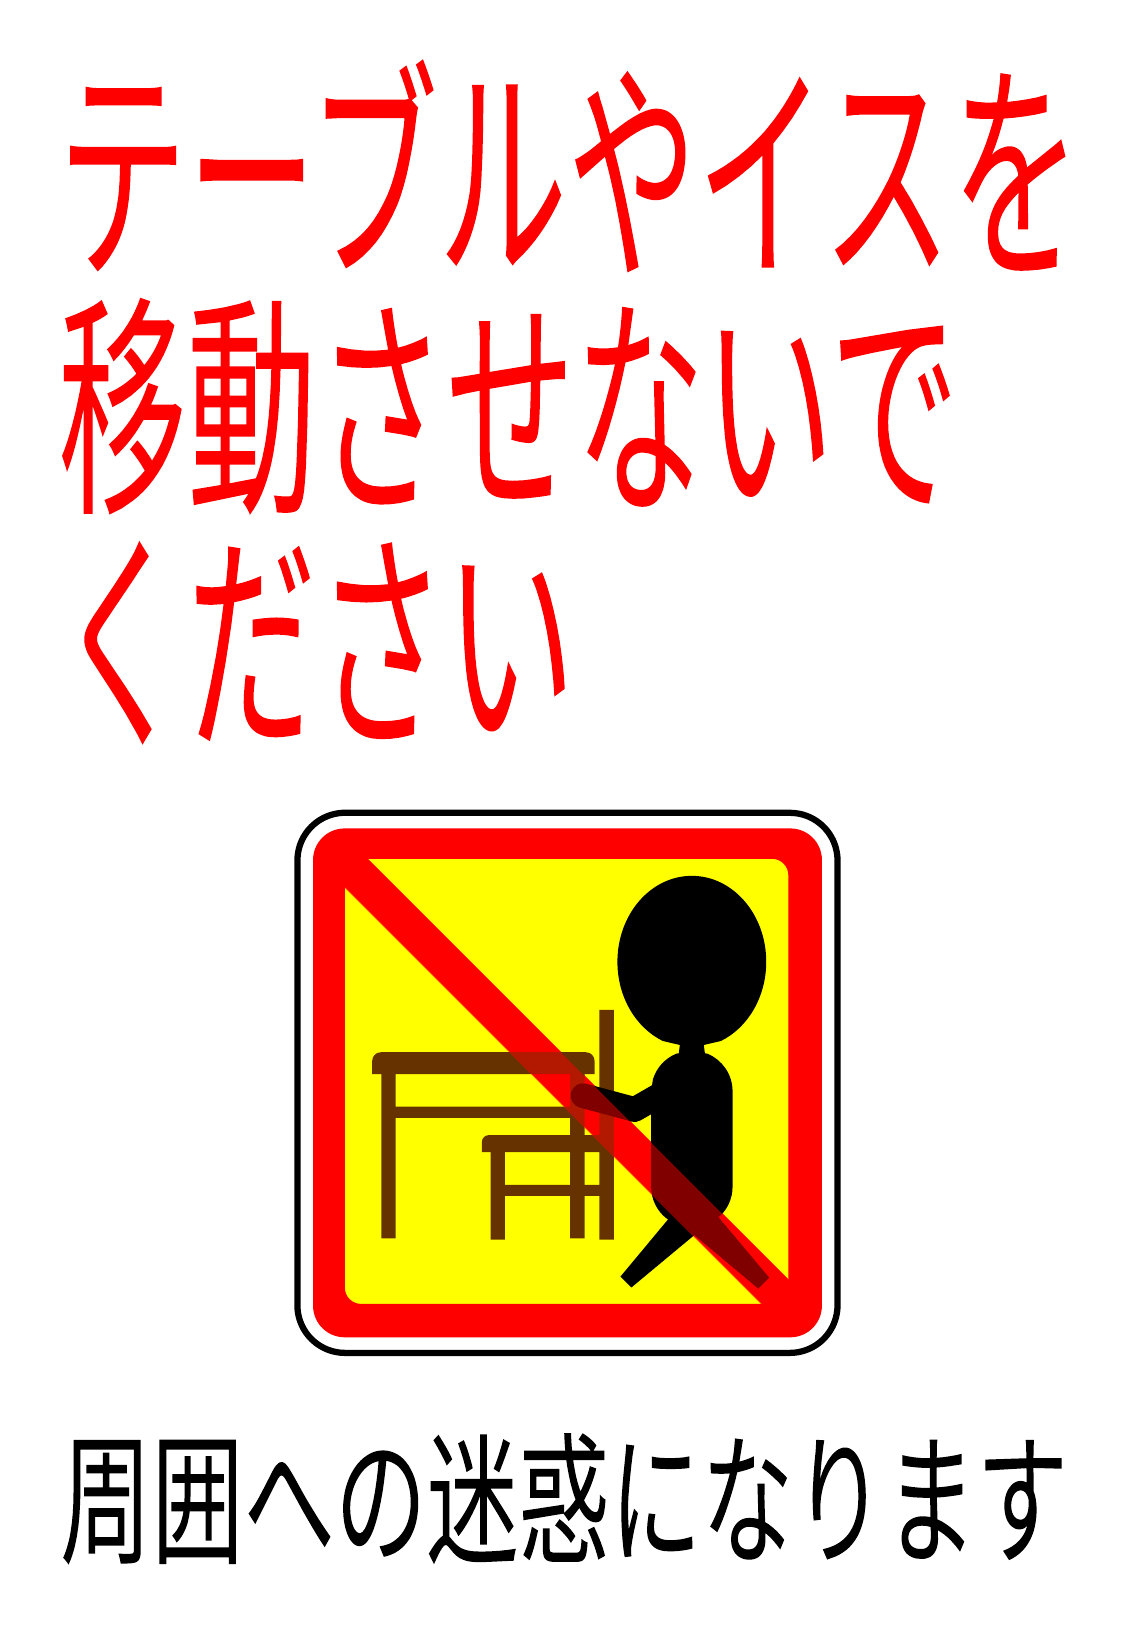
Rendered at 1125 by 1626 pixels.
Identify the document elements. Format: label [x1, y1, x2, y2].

text_box [297, 812, 838, 1354]
